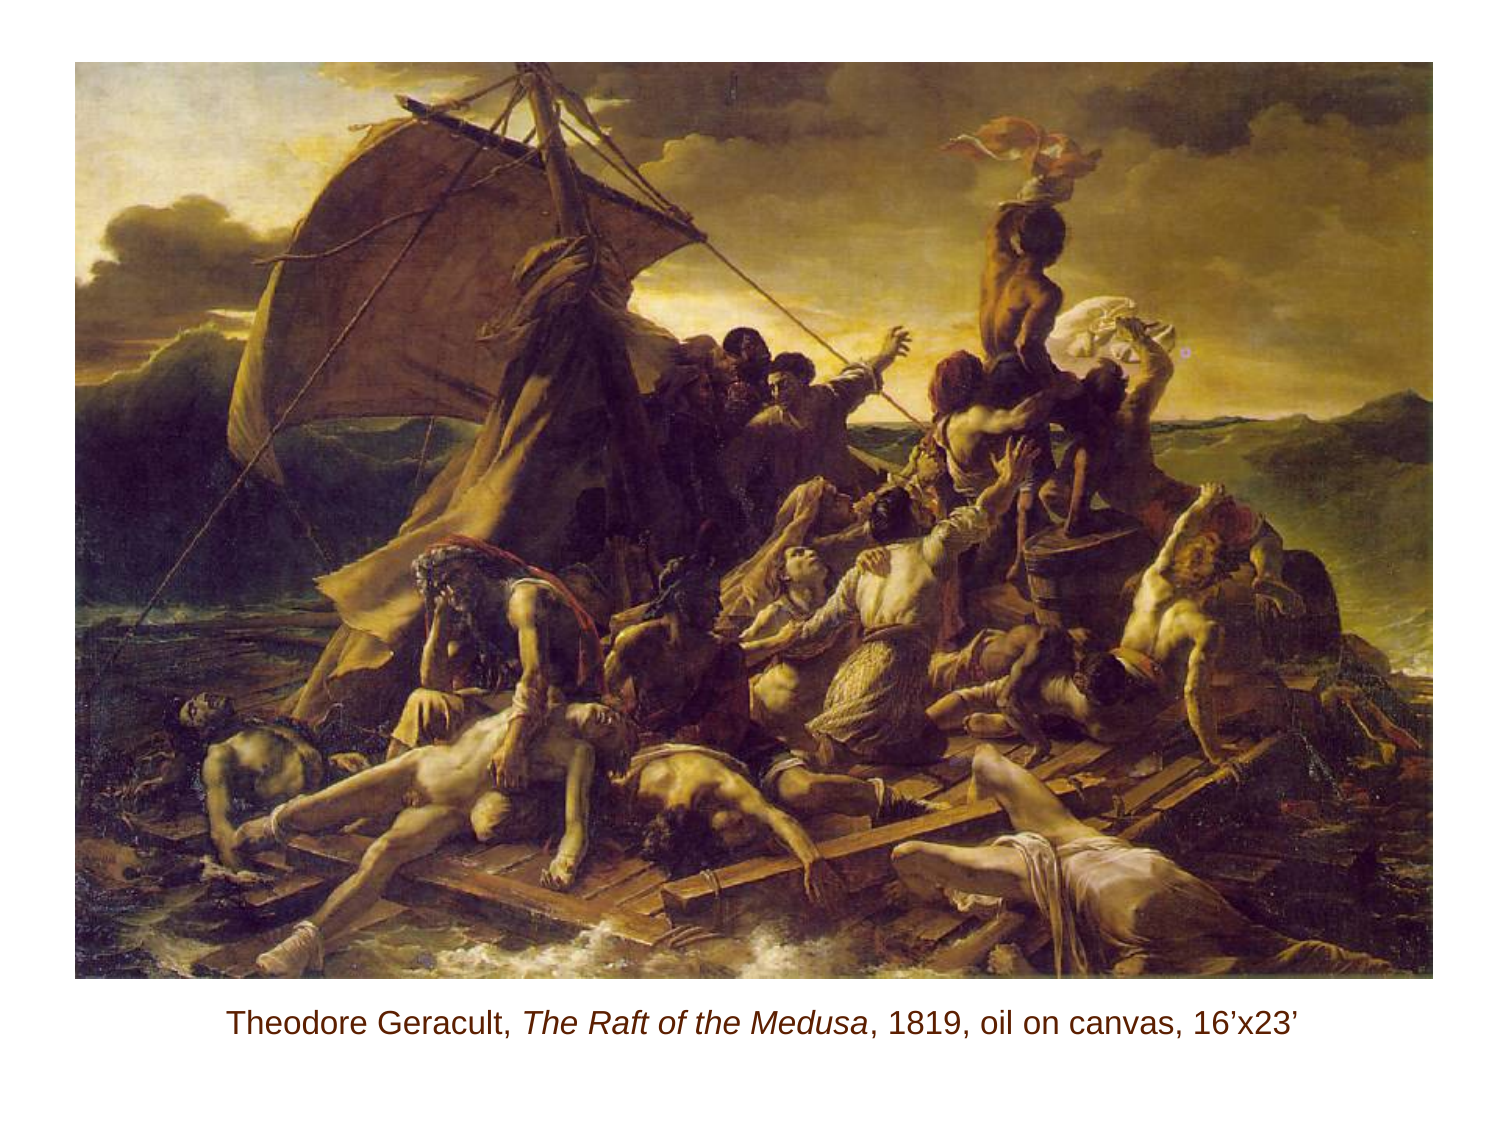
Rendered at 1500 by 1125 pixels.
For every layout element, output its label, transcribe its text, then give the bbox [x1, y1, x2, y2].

picture [74, 62, 1433, 979]
text_box Theodore Geracult, The Raft of the Medusa, 1819, oil on canvas, 16’x23’ [75, 993, 1450, 1049]
